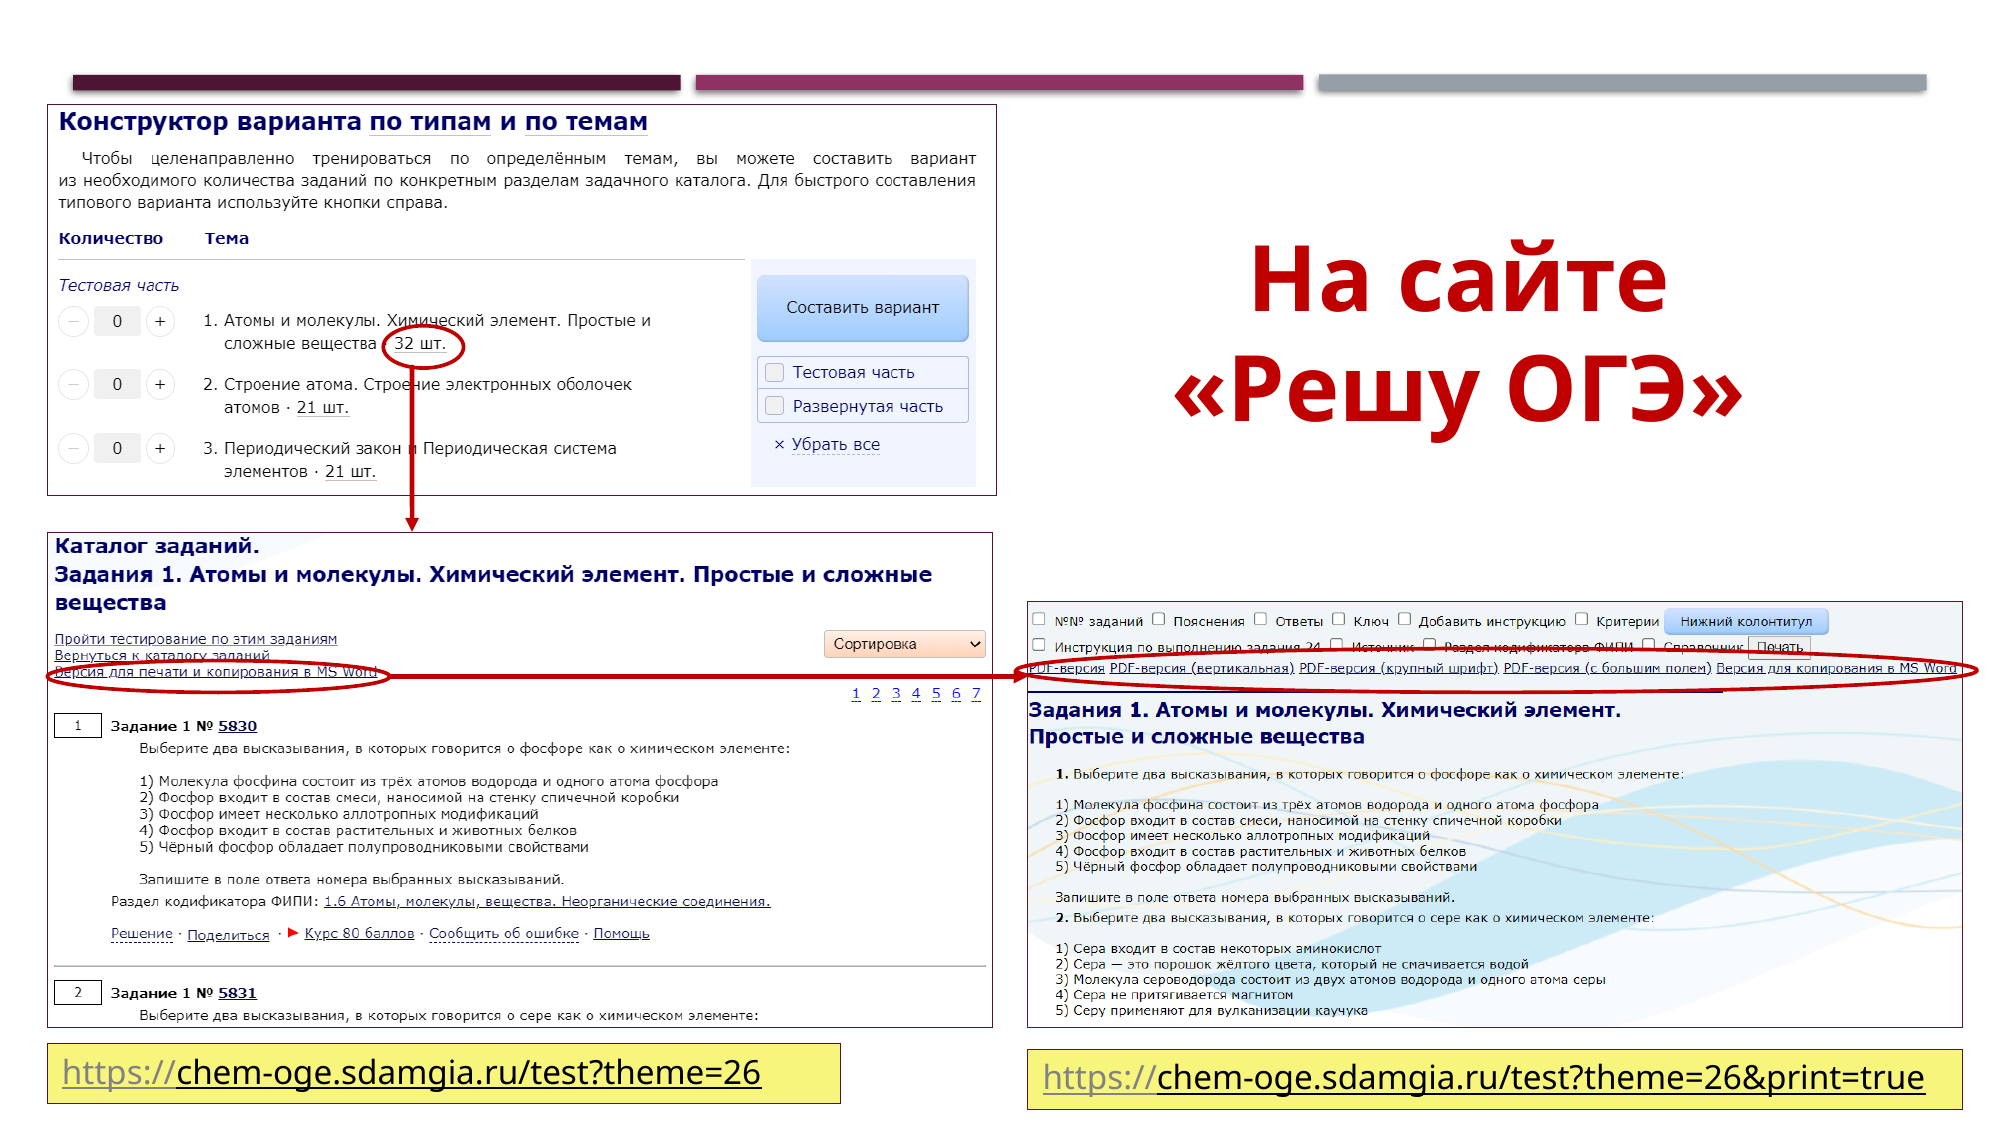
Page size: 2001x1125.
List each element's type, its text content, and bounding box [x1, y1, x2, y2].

picture [46, 103, 998, 496]
picture [46, 531, 994, 1028]
text_box На сайте «Решу ОГЭ» [1133, 212, 1785, 447]
text_box https://chem-oge.sdamgia.ru/test?theme=26 [47, 1043, 841, 1104]
text_box https://chem-oge.sdamgia.ru/test?theme=26&print=true [1027, 1049, 1963, 1110]
text_box [1969, 664, 1979, 677]
text_box [1014, 665, 1021, 674]
picture [1027, 601, 1964, 1028]
